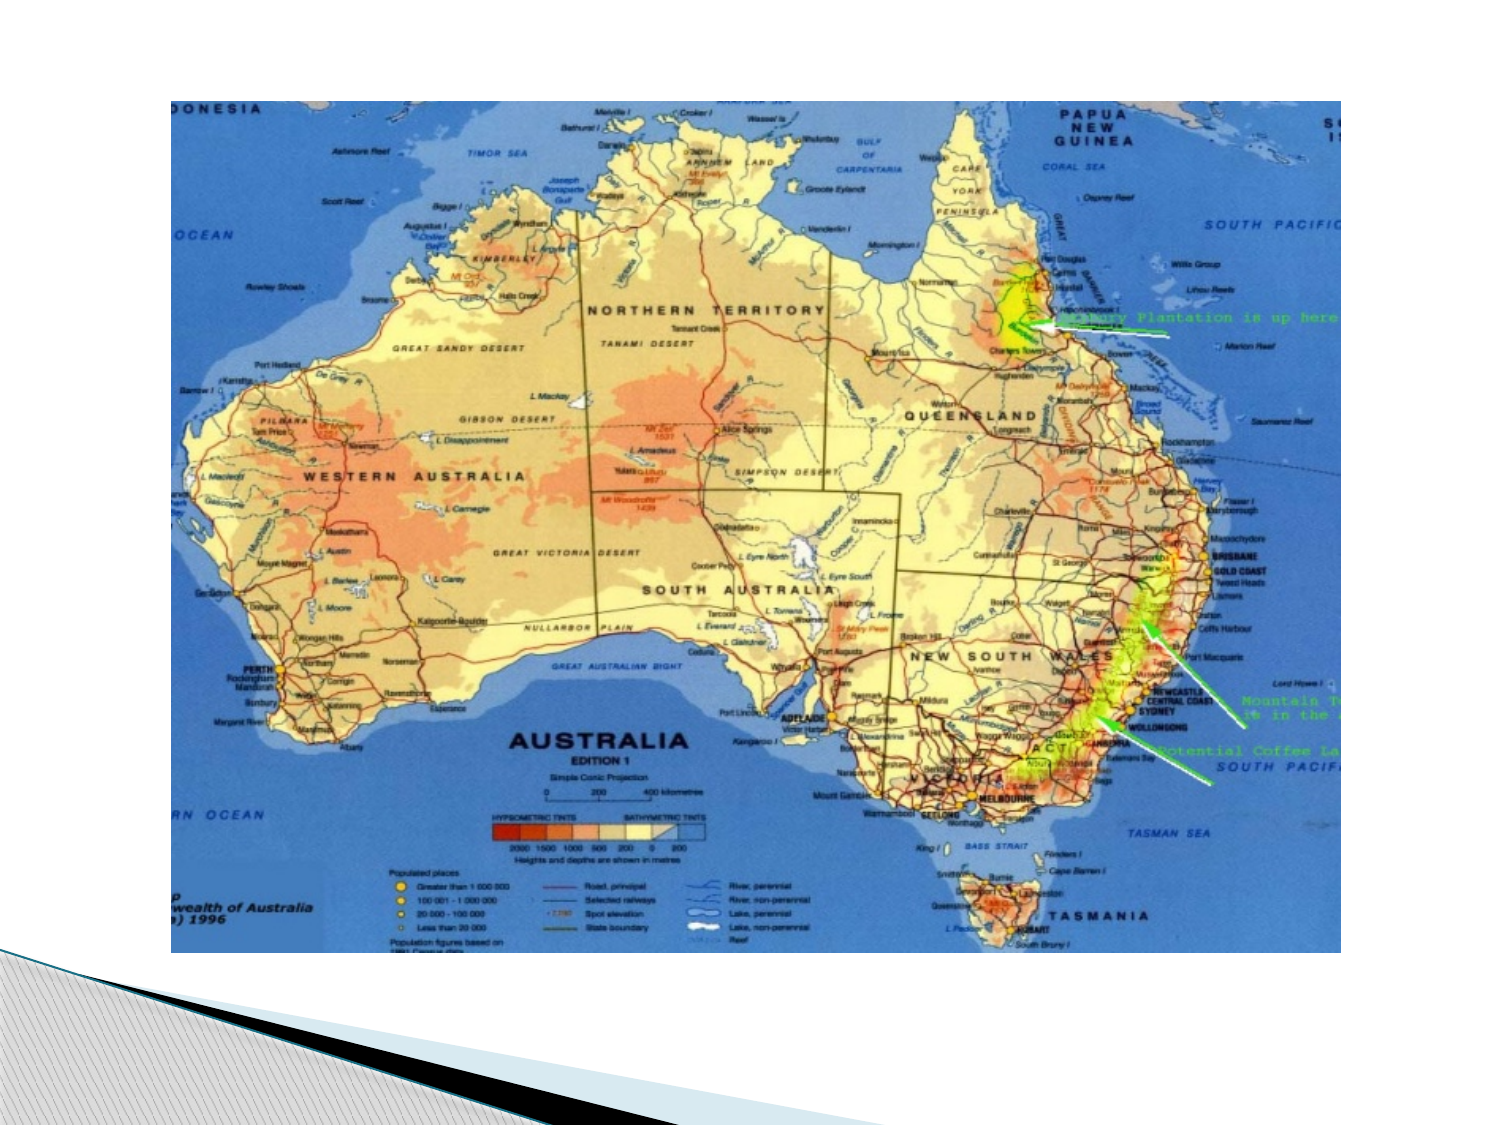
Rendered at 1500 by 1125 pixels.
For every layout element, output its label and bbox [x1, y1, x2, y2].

list [170, 101, 1341, 953]
